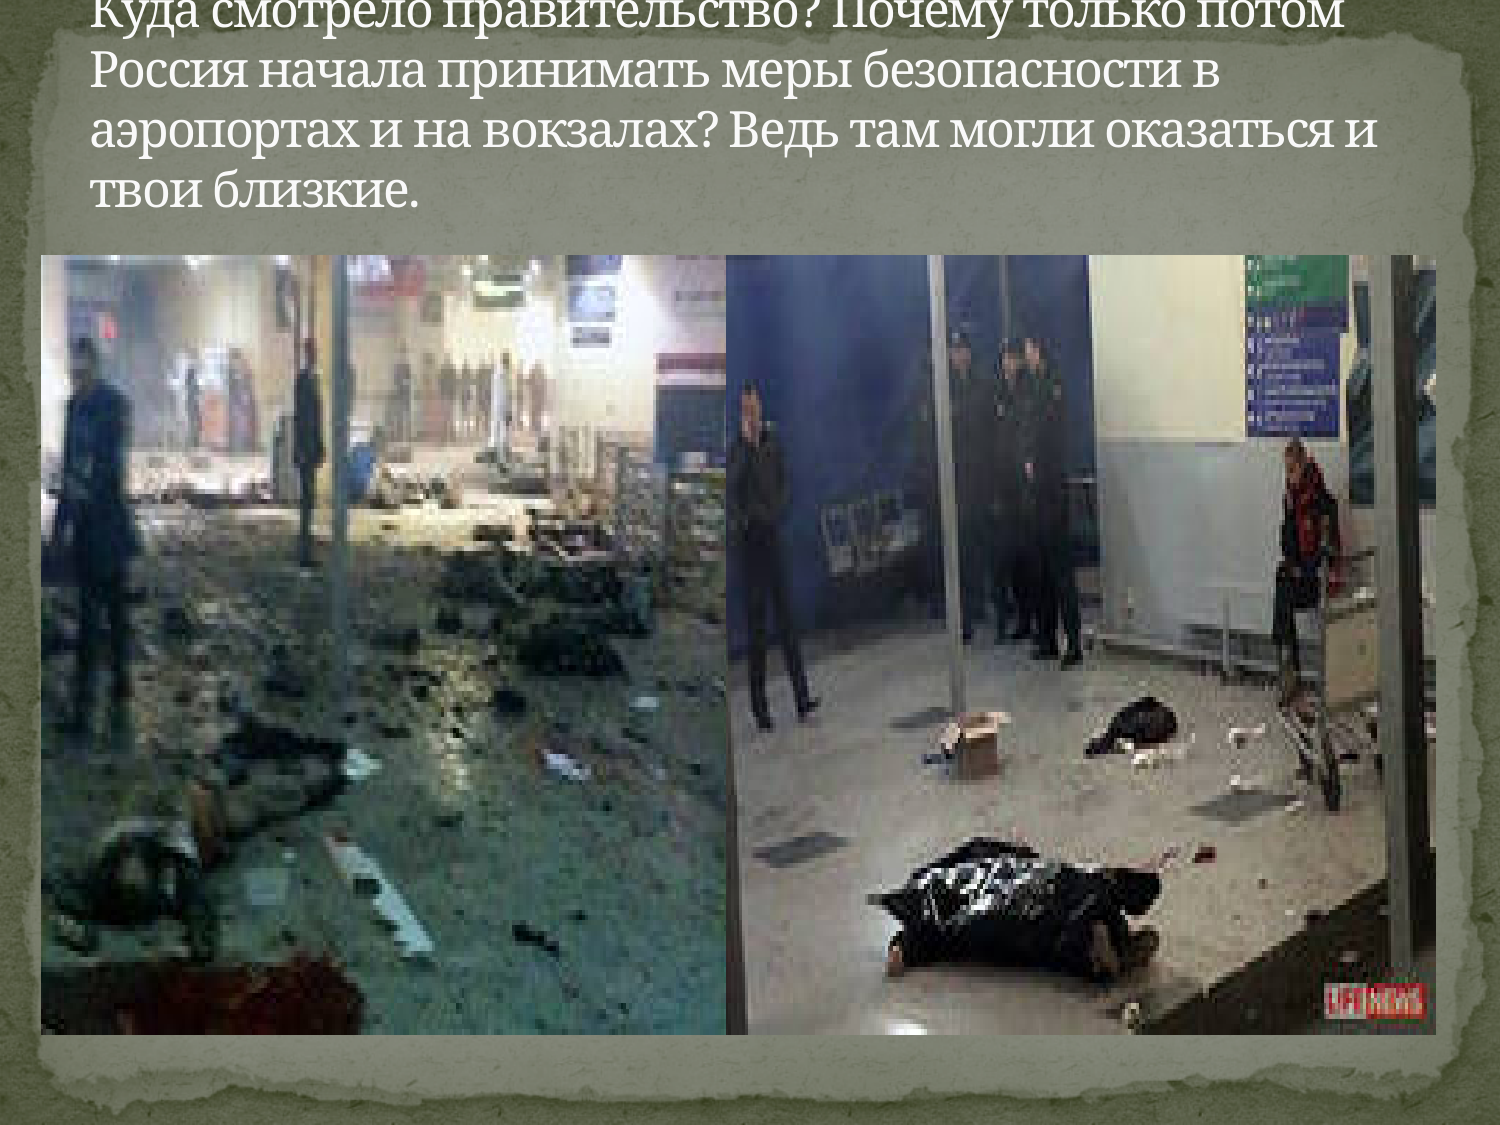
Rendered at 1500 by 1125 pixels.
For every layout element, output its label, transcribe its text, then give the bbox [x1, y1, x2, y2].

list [728, 257, 1435, 1033]
title Куда смотрело правительство? Почему только потом Россия начала принимать меры безопасности в аэропортах и на вокзалах? Ведь там могли оказаться и твои близкие. [74, 24, 1425, 225]
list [43, 257, 717, 1034]
